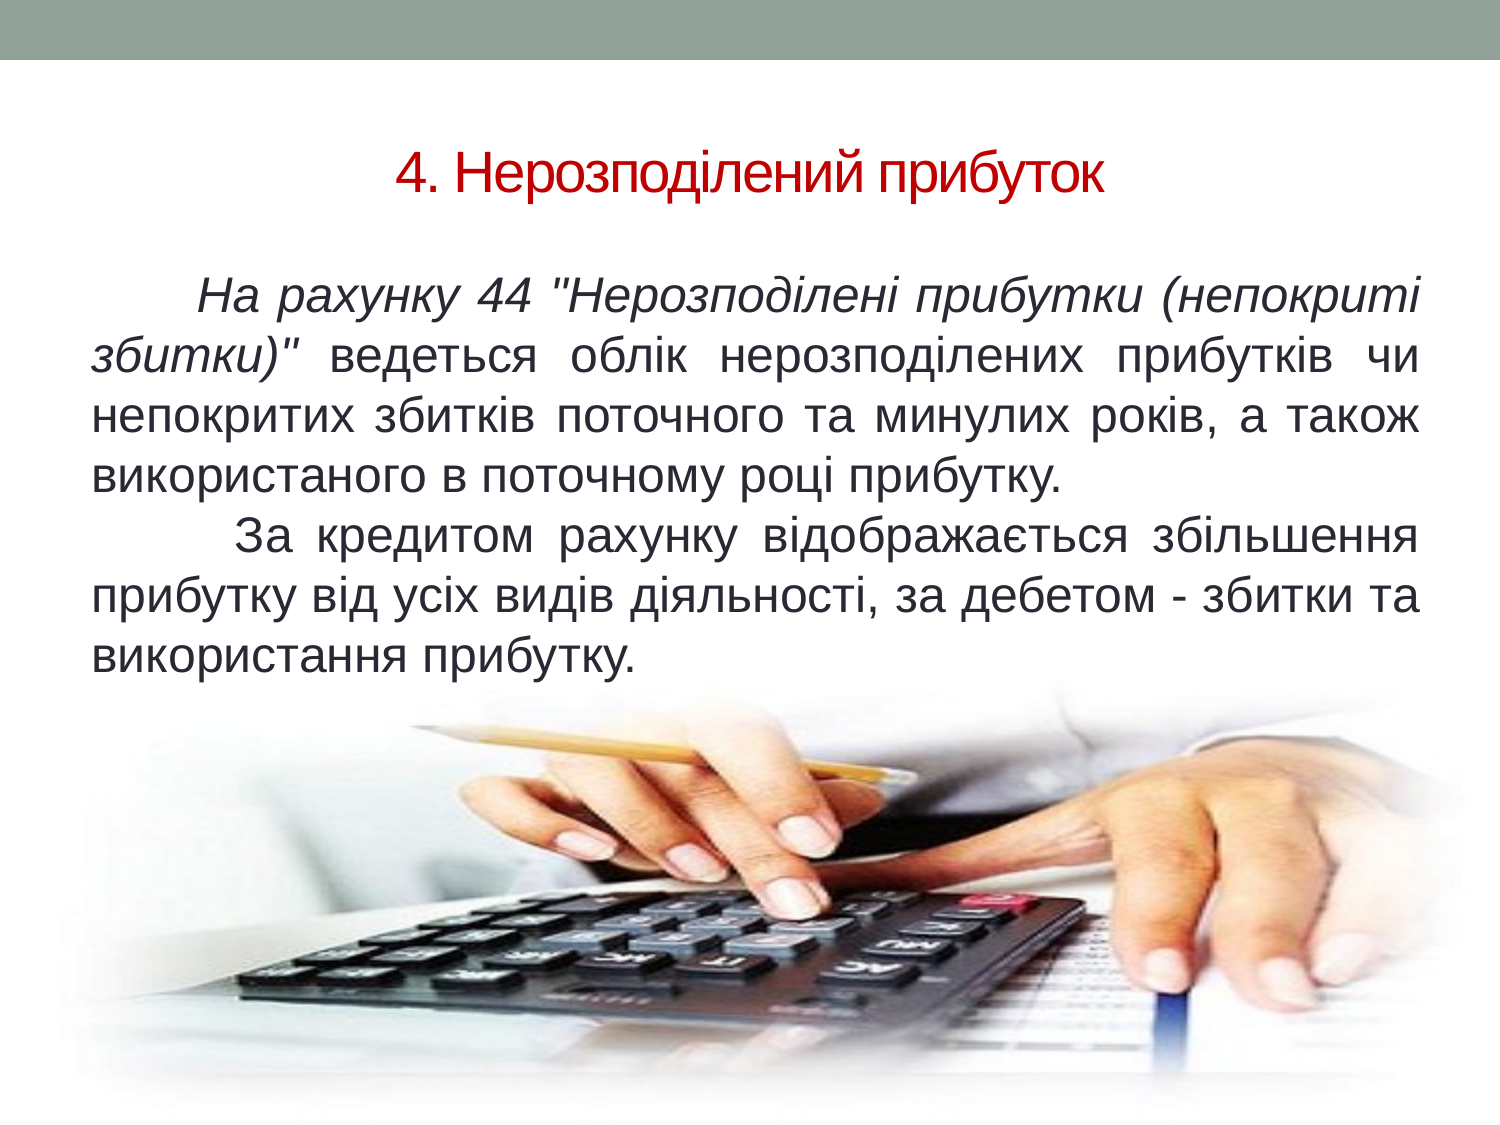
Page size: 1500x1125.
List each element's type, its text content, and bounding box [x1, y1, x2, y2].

title 4. Нерозподілений прибуток [75, 87, 1425, 250]
picture [0, 656, 1500, 1125]
text_box На рахунку 44 "Нерозподілені прибутки (непокриті збитки)" ведеться облік нерозподілених прибутків чи непокритих збитків поточного та минулих років, а також використаного в поточному році прибутку. За кредитом рахунку відображається збільшення прибутку від усіх видів діяльності, за дебетом - збитки та використання прибутку. [76, 255, 1436, 653]
